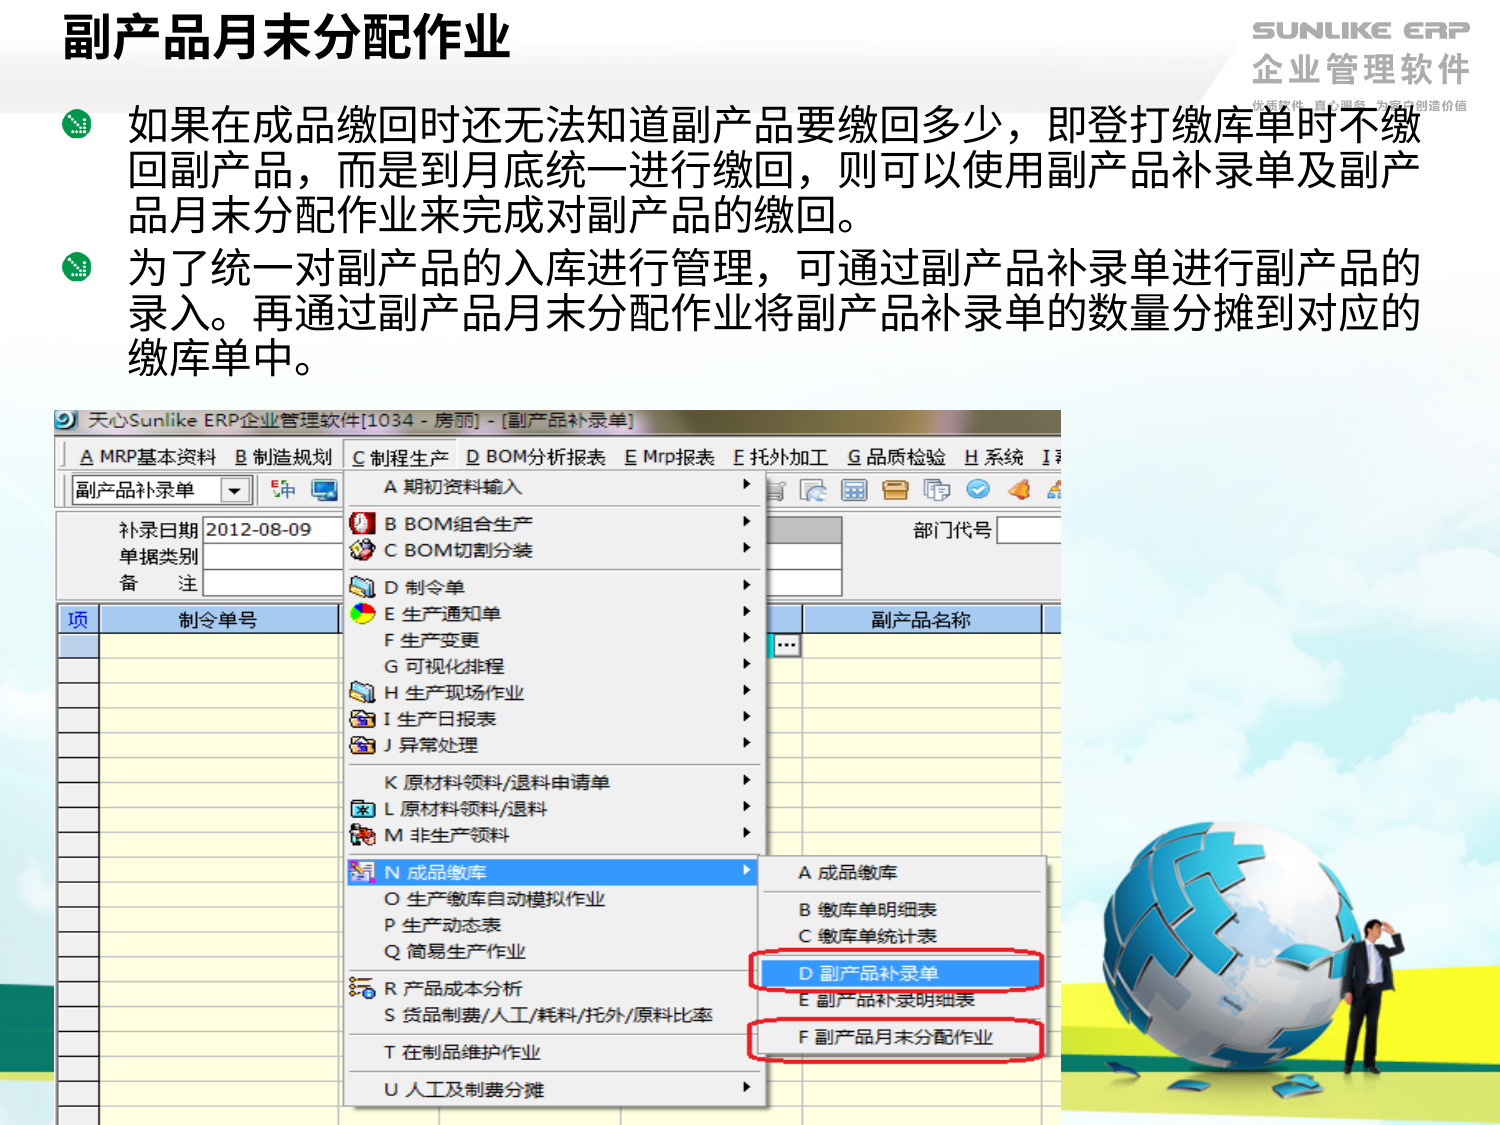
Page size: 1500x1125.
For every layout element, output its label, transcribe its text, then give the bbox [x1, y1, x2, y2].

picture [0, 0, 1500, 1125]
title 副产品月末分配作业 [62, 12, 855, 68]
list 如果在成品缴回时还无法知道副产品要缴回多少，即登打缴库单时不缴回副产品，而是到月底统一进行缴回，则可以使用副产品补录单及副产品月末分配作业来完成对副产品的缴回。 为了统一对副产品的入库进行管理，可通过副产品补录单进行副产品的录入。再通过副产品月末分配作业将副产品补录单的数量分摊到对应的缴库单中。 [62, 103, 1438, 595]
